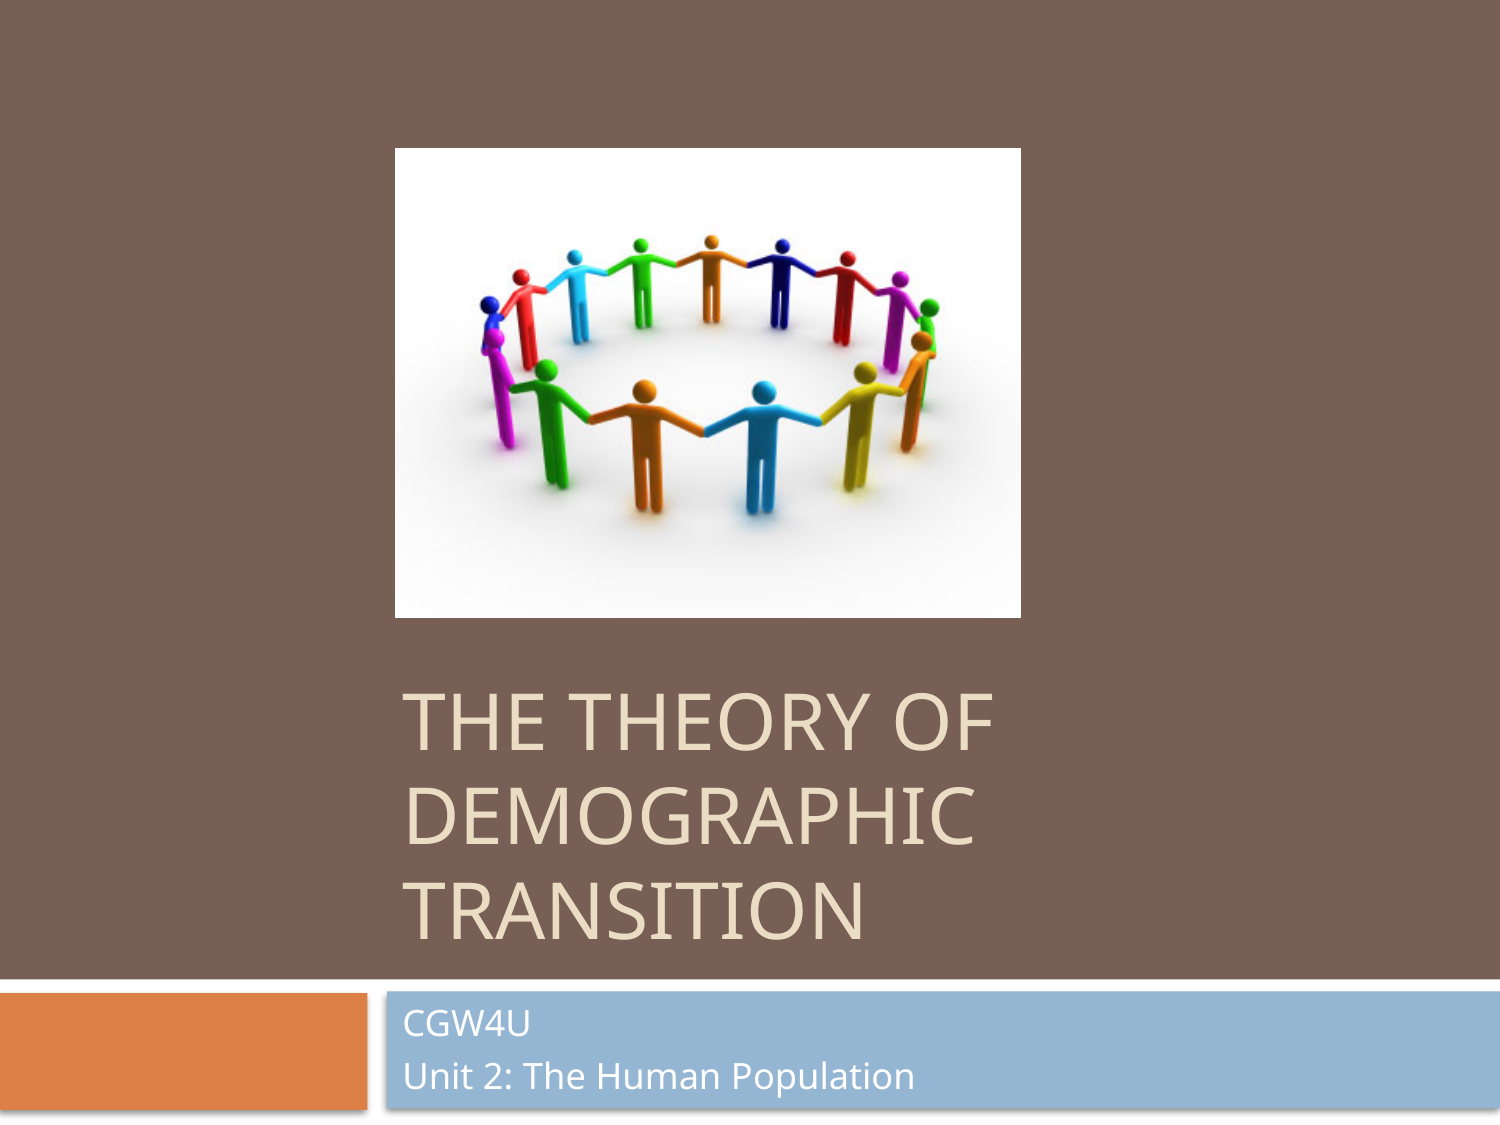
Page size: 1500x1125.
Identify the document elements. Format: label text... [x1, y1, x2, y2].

subtitle CGW4U Unit 2: The Human Population [387, 992, 1488, 1105]
title The Theory of Demographic Transition [387, 662, 1450, 963]
picture [395, 148, 1021, 619]
